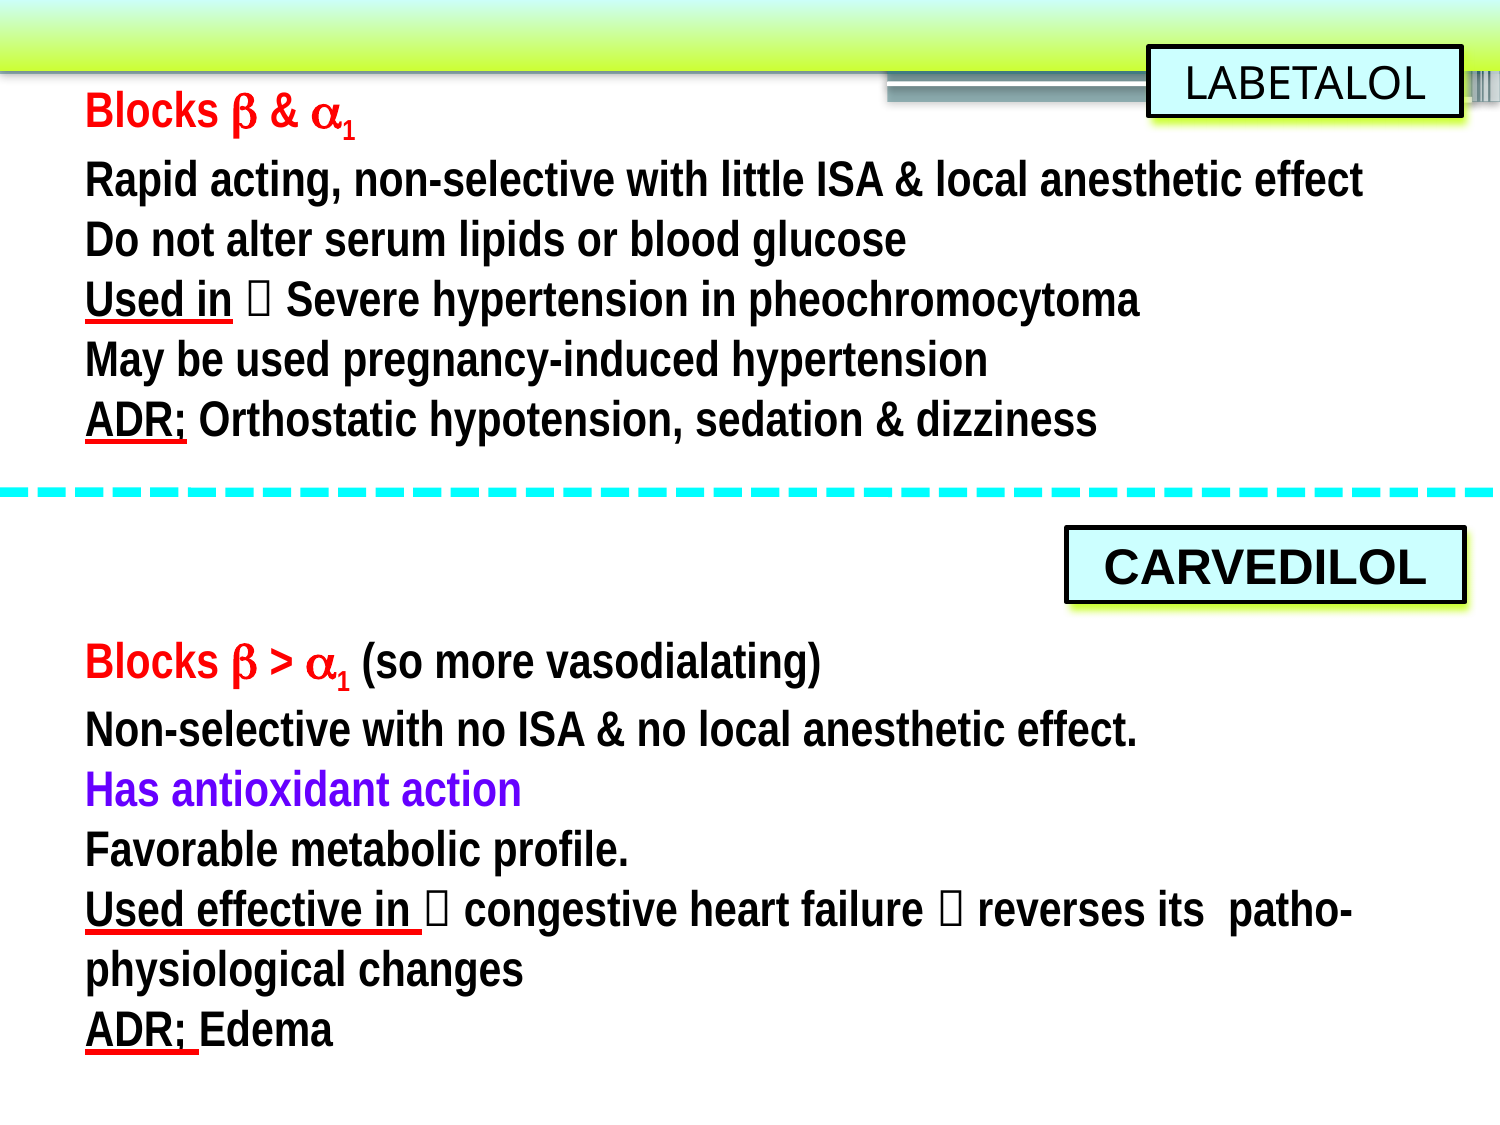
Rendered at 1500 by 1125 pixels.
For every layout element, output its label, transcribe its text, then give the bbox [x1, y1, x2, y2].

text_box [0, 0, 1500, 72]
text_box Blocks  & 1 Rapid acting, non-selective with little ISA & local anesthetic effect Do not alter serum lipids or blood glucose Used in  Severe hypertension in pheochromocytoma May be used pregnancy-induced hypertension ADR; Orthostatic hypotension, sedation & dizziness [70, 70, 1500, 454]
text_box CARVEDILOL [1066, 527, 1465, 603]
text_box Blocks  > 1 (so more vasodialating) Non-selective with no ISA & no local anesthetic effect. Has antioxidant action Favorable metabolic profile. Used effective in  congestive heart failure  reverses its patho- physiological changes ADR; Edema [70, 621, 1442, 1064]
text_box LABETALOL [1148, 46, 1462, 70]
